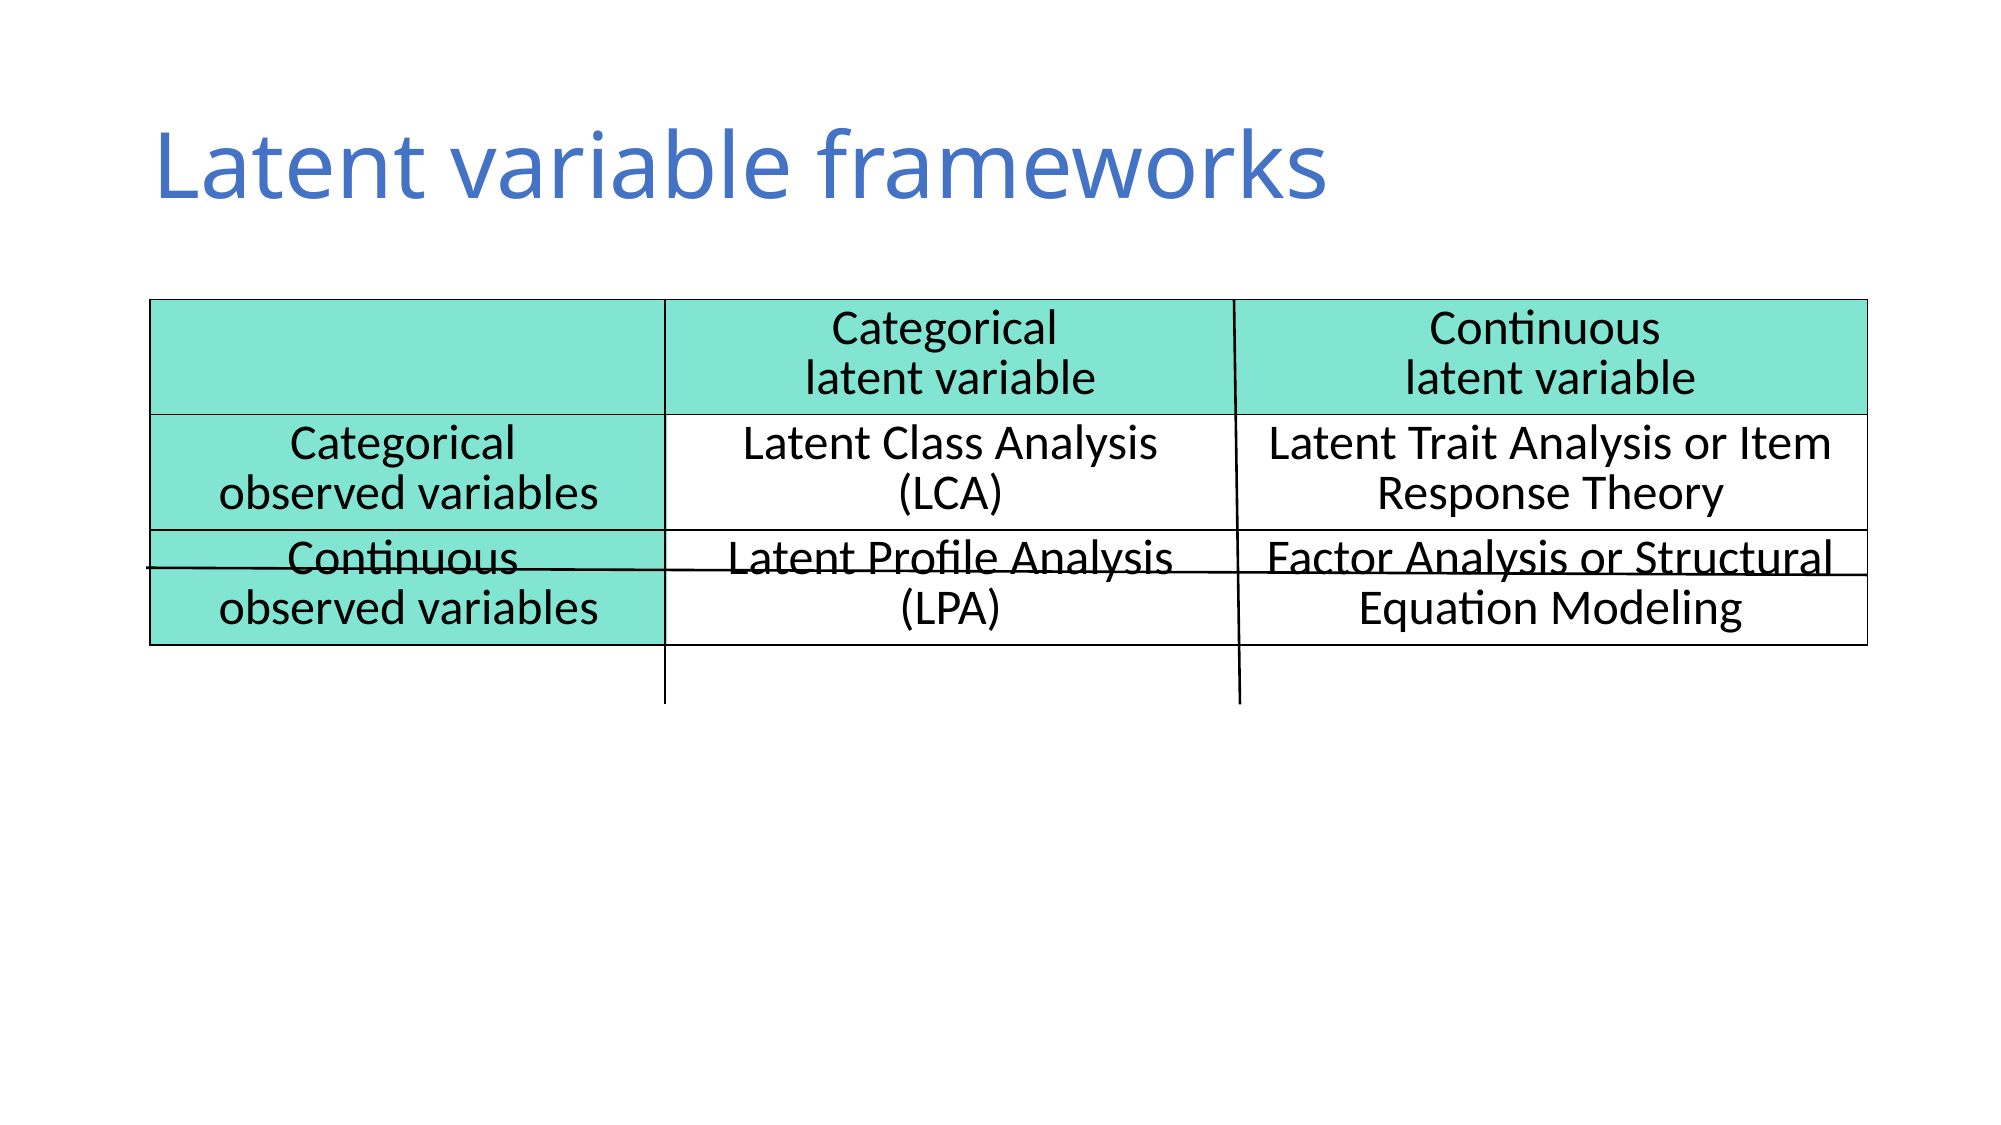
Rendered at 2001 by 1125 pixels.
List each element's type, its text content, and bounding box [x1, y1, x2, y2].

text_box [666, 567, 1234, 575]
table_header Continuous latent variable [1241, 300, 1867, 414]
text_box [1234, 299, 1241, 705]
table_cell Latent Trait Analysis or Item Response Theory [1241, 415, 1867, 529]
table_header Categorical latent variable [667, 300, 1234, 414]
table_cell Continuous observed variables [151, 575, 664, 644]
table_cell Latent Class Analysis (LCA) [667, 415, 1234, 529]
table_cell Continuous observed variables [151, 531, 664, 567]
table_header [151, 300, 664, 414]
table_cell Latent Profile Analysis (LPA) [667, 531, 1234, 567]
table_cell Categorical observed variables [151, 415, 664, 529]
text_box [1241, 567, 1868, 575]
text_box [146, 567, 664, 575]
table_cell Factor Analysis or Structural Equation Modeling [1241, 531, 1867, 567]
table_cell Latent Profile Analysis (LPA) [667, 575, 1234, 644]
title Latent variable frameworks [137, 59, 1863, 278]
table_cell Factor Analysis or Structural Equation Modeling [1241, 575, 1867, 644]
